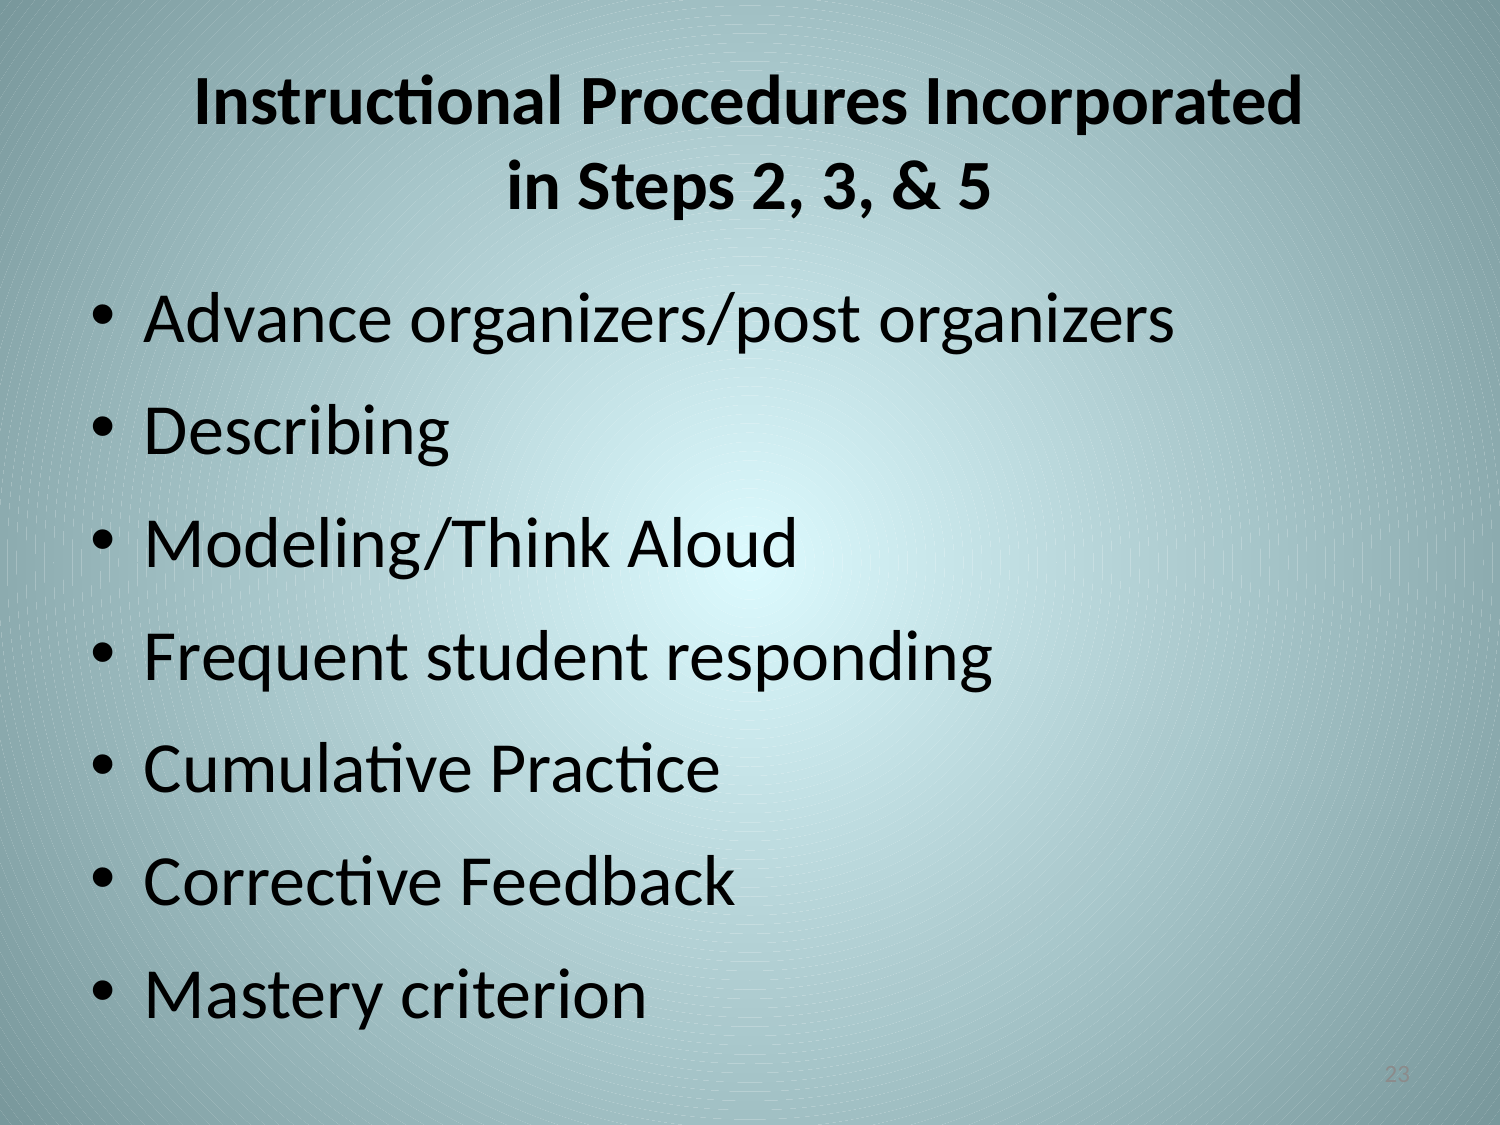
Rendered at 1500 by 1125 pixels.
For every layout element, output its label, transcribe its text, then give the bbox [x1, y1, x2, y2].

slide_number 23 [1074, 1042, 1425, 1103]
list Advance organizers/post organizers Describing Modeling/Think Aloud Frequent student responding Cumulative Practice Corrective Feedback Mastery criterion [75, 262, 1450, 1043]
title Instructional Procedures Incorporated in Steps 2, 3, & 5 [75, 45, 1425, 233]
